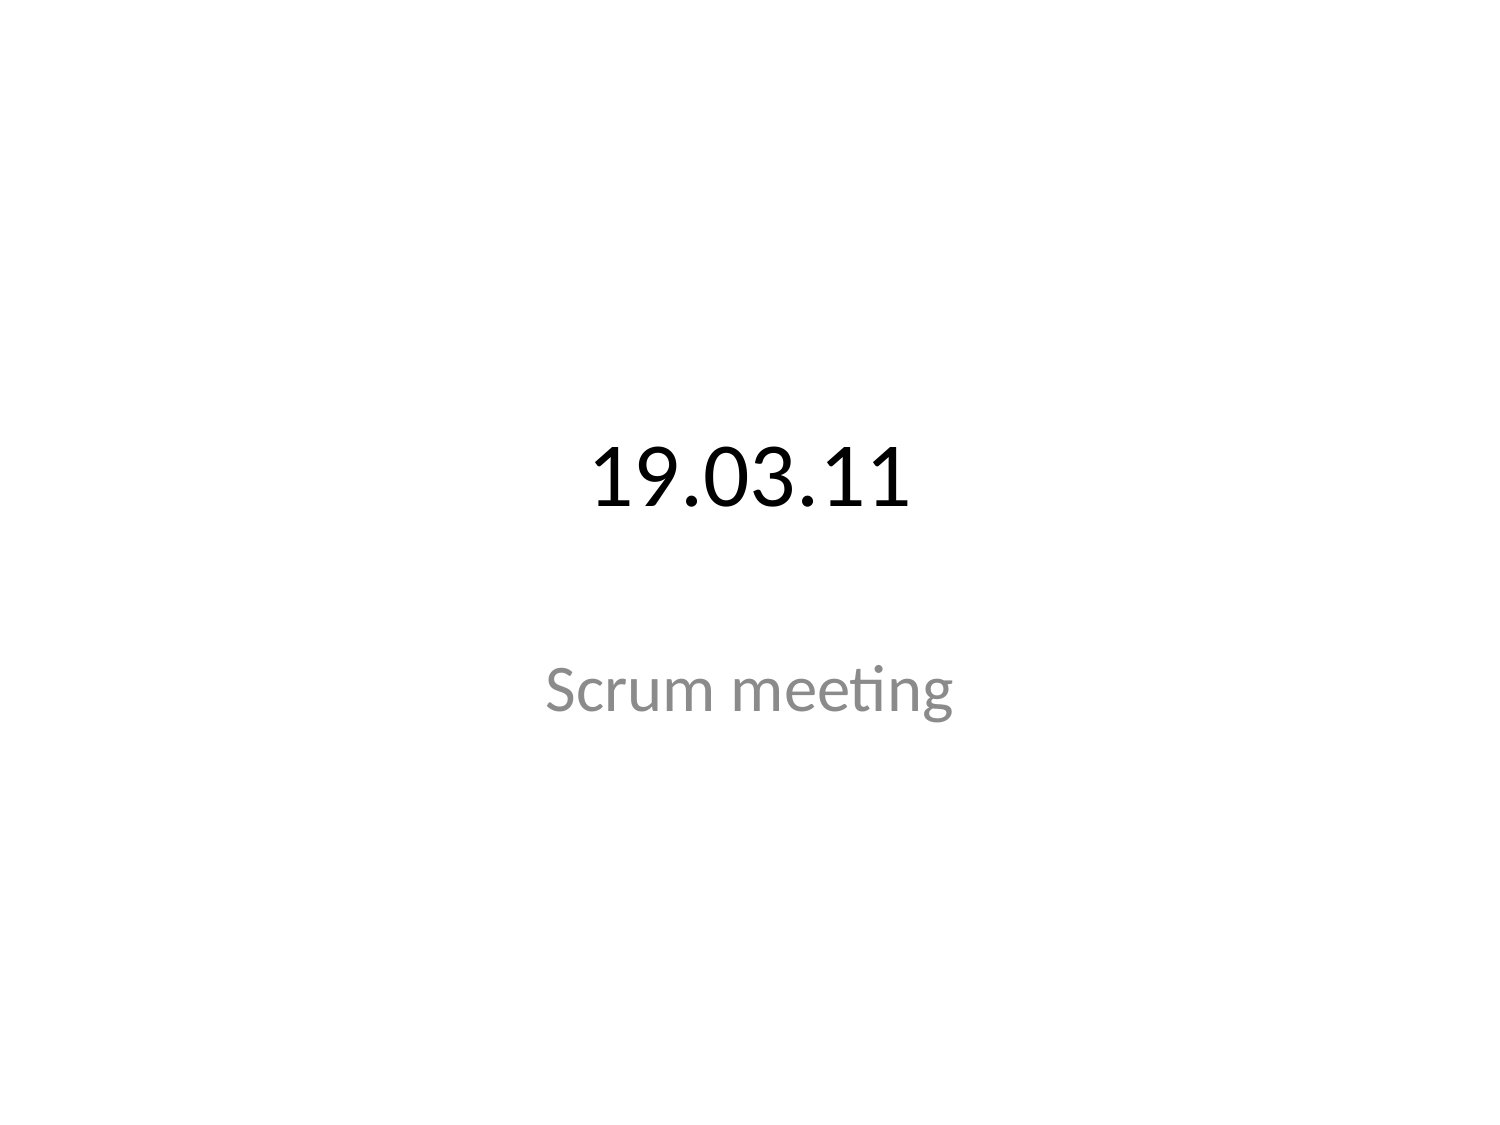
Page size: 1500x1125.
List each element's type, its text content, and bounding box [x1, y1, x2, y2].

subtitle Scrum meeting [225, 637, 1275, 925]
title 19.03.11 [112, 349, 1388, 591]
